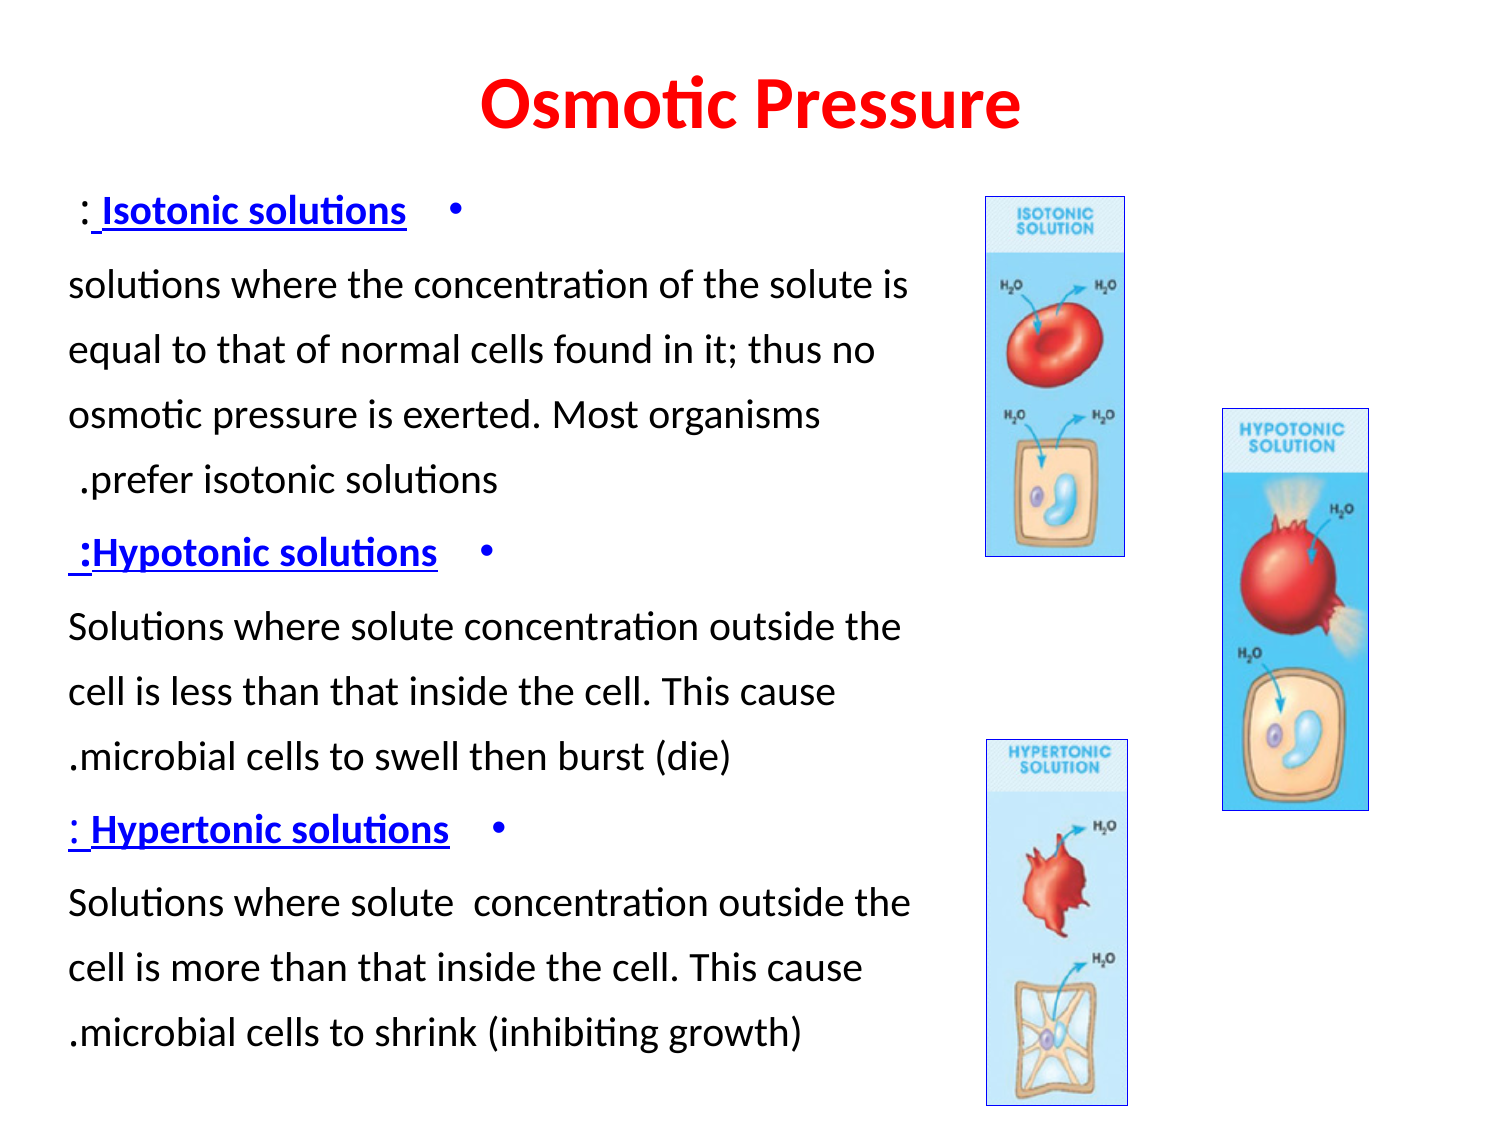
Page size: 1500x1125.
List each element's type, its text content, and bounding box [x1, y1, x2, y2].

list Isotonic solutions : solutions where the concentration of the solute is equal to that of normal cells found in it; thus no osmotic pressure is exerted. Most organisms prefer isotonic solutions. Hypotonic solutions: Solutions where solute concentration outside the cell is less than that inside the cell. This cause microbial cells to swell then burst (die). Hypertonic solutions : Solutions where solute concentration outside the cell is more than that inside the cell. This cause microbial cells to shrink (inhibiting growth). [53, 160, 963, 1019]
title Osmotic Pressure [76, 4, 1427, 193]
picture [985, 196, 1125, 557]
picture [1222, 408, 1369, 811]
picture [985, 739, 1129, 1107]
